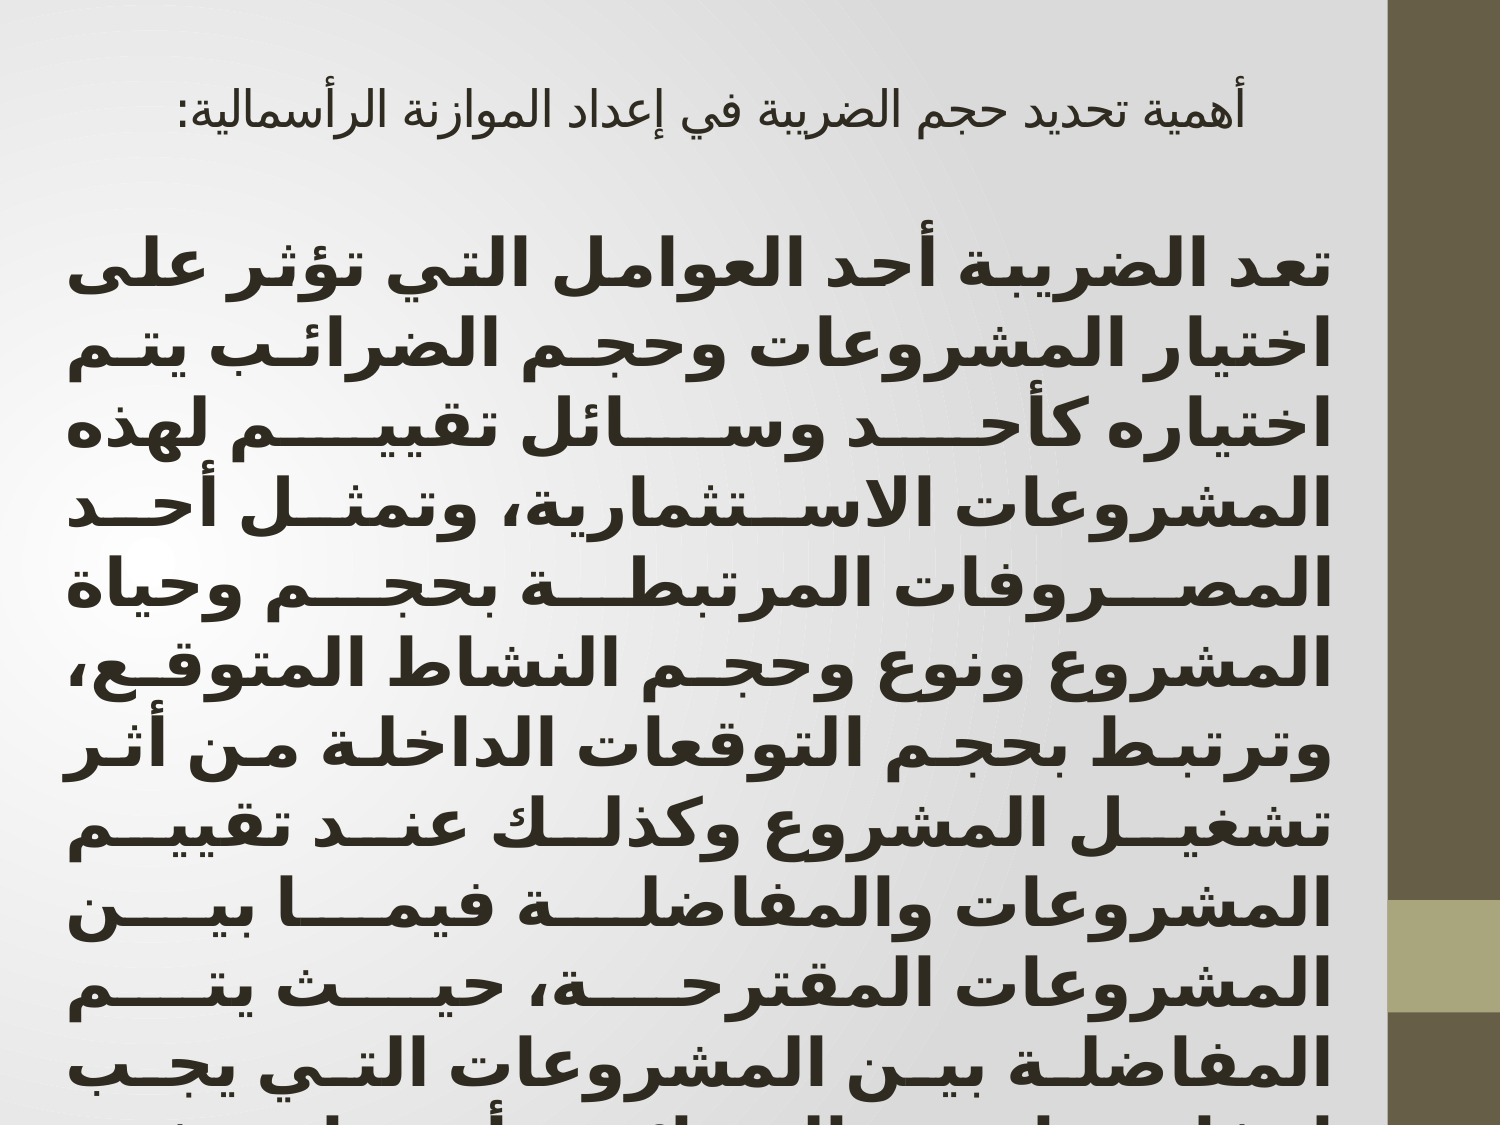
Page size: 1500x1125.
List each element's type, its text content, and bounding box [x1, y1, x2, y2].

title أهمية تحديد حجم الضريبة في إعداد الموازنة الرأسمالية: [75, 62, 1263, 153]
list تعد الضريبة أحد العوامل التي تؤثر على اختيار المشروعات وحجم الضرائب يتم اختياره كأحد وسائل تقييم لهذه المشروعات الاستثمارية، وتمثل أحد المصروفات المرتبطة بحجم وحياة المشروع ونوع وحجم النشاط المتوقع، وترتبط بحجم التوقعات الداخلة من أثر تشغيل المشروع وكذلك عند تقييم المشروعات والمفاضلة فيما بين المشروعات المقترحة، حيث يتم المفاضلة بين المشروعات التي يجب إعفاؤها من الضرائب أو ذات دفع ضريبي أقل مما يؤثر على السيولة النقدية في حياة المشروع. [50, 212, 1350, 1008]
